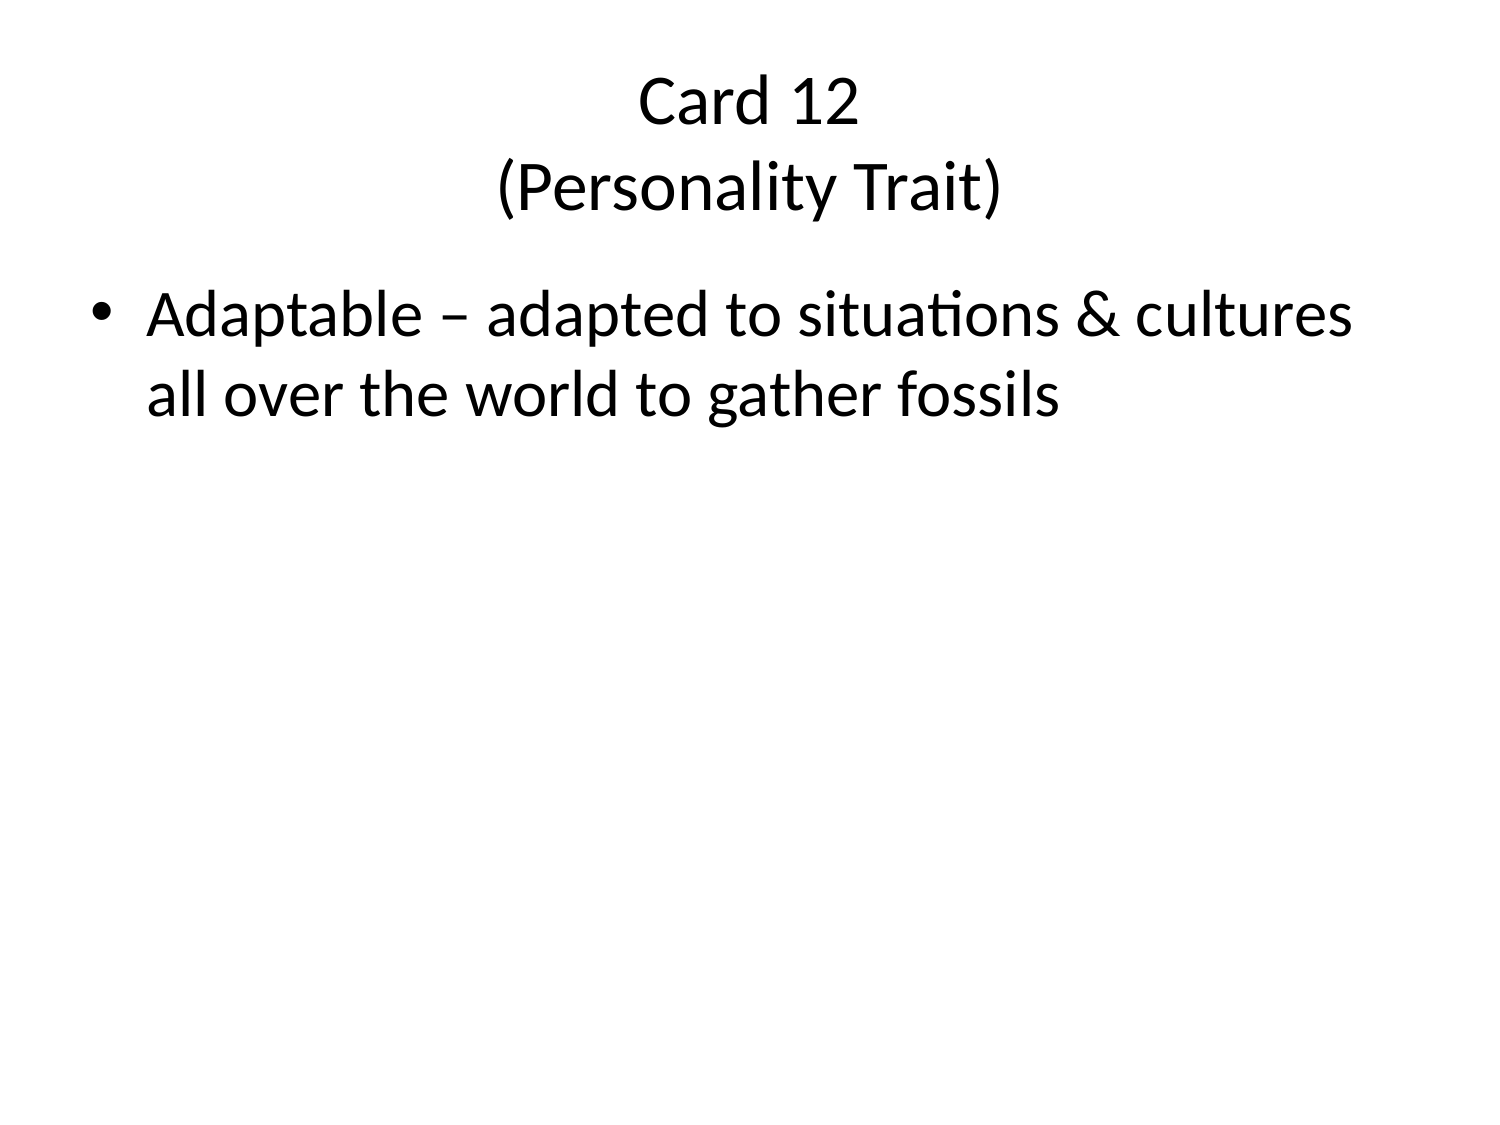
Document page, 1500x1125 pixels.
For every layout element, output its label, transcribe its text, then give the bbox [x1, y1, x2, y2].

list Adaptable – adapted to situations & cultures all over the world to gather fossils [75, 262, 1425, 1005]
title Card 12 (Personality Trait) [75, 45, 1425, 233]
